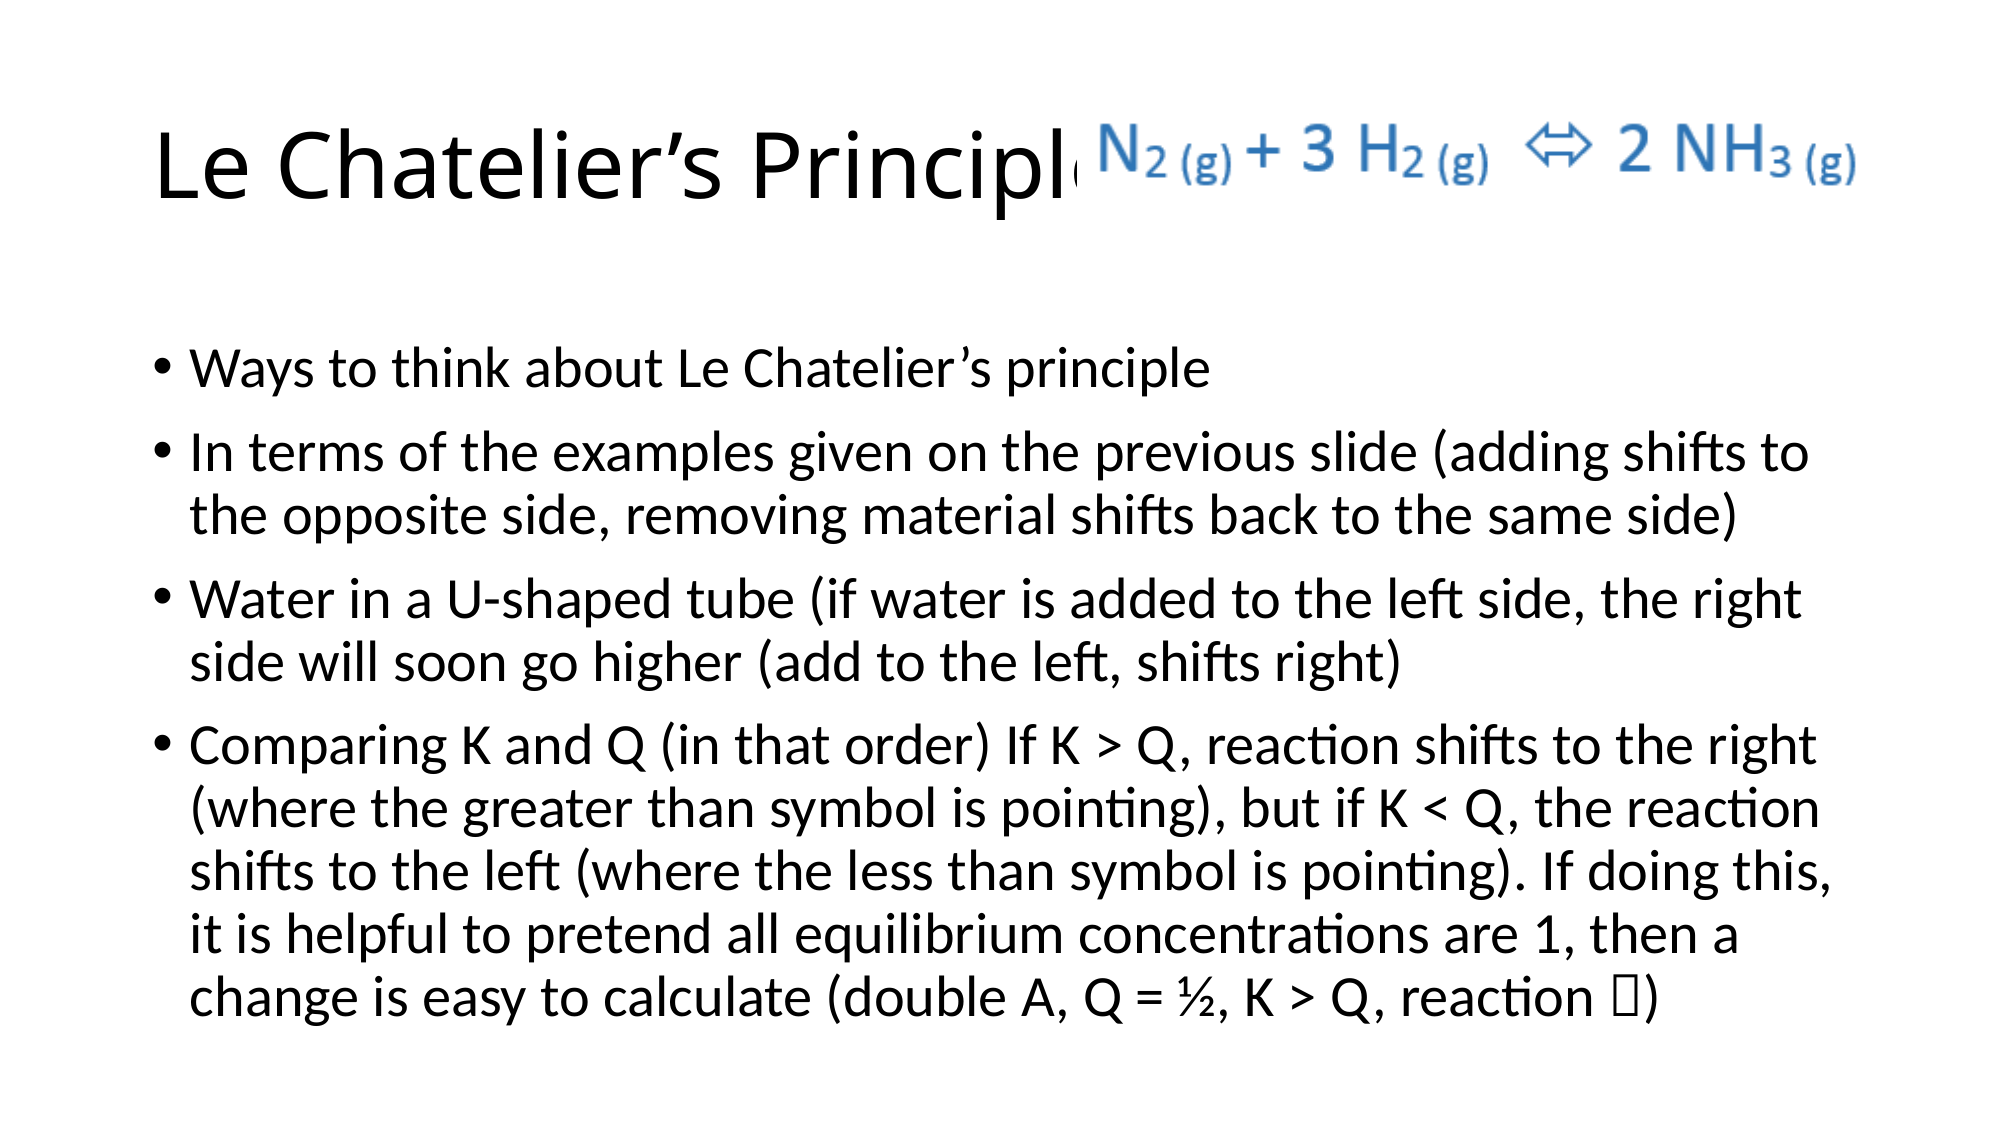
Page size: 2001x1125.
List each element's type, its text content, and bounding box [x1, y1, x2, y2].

list Ways to think about Le Chatelier’s principle In terms of the examples given on the previous slide (adding shifts to the opposite side, removing material shifts back to the same side) Water in a U-shaped tube (if water is added to the left side, the right side will soon go higher (add to the left, shifts right) Comparing K and Q (in that order) If K > Q, reaction shifts to the right (where the greater than symbol is pointing), but if K < Q, the reaction shifts to the left (where the less than symbol is pointing). If doing this, it is helpful to pretend all equilibrium concentrations are 1, then a change is easy to calculate (double A, Q = ½, K > Q, reaction ) [137, 330, 1863, 1044]
title Le Chatelier’s Principle [137, 59, 1863, 278]
picture [1077, 59, 1901, 260]
